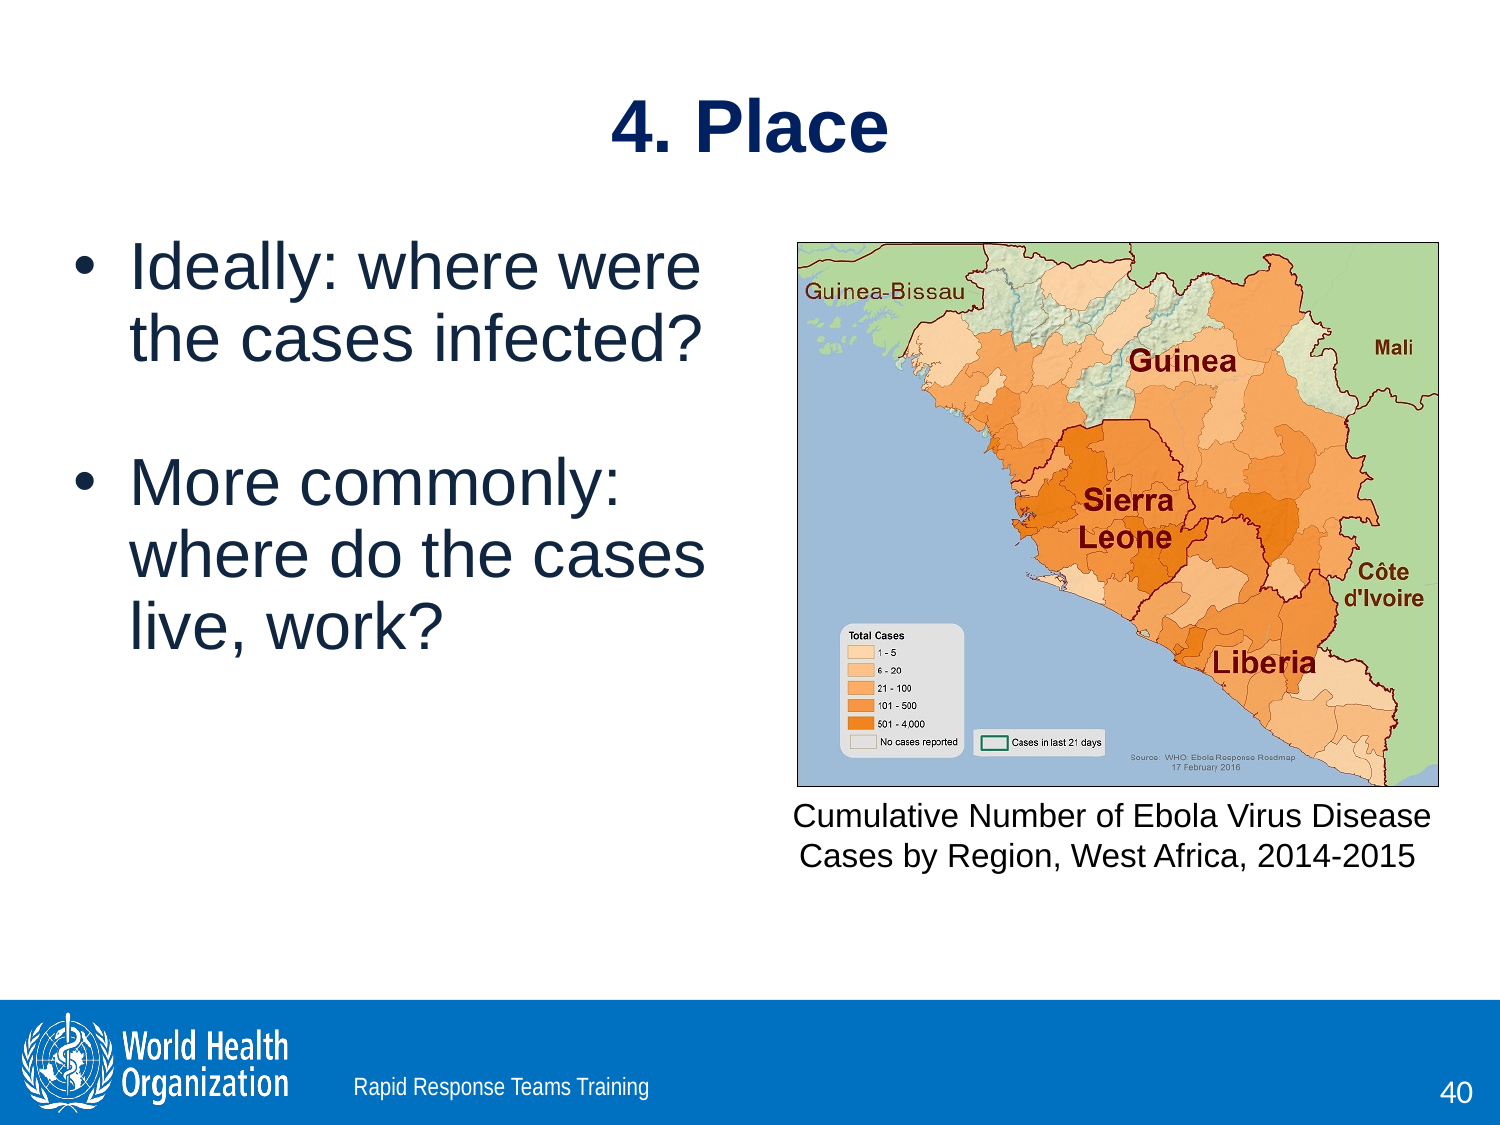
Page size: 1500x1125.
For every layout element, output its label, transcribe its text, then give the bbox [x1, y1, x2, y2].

picture [796, 242, 1439, 787]
picture [21, 1012, 288, 1113]
text_box Ideally: where were the cases infected? More commonly: where do the cases live, work? [58, 224, 751, 1000]
text_box Cumulative Number of Ebola Virus Disease Cases by Region, West Africa, 2014-2015 [751, 786, 1475, 882]
text_box 4. Place [62, 69, 1439, 232]
